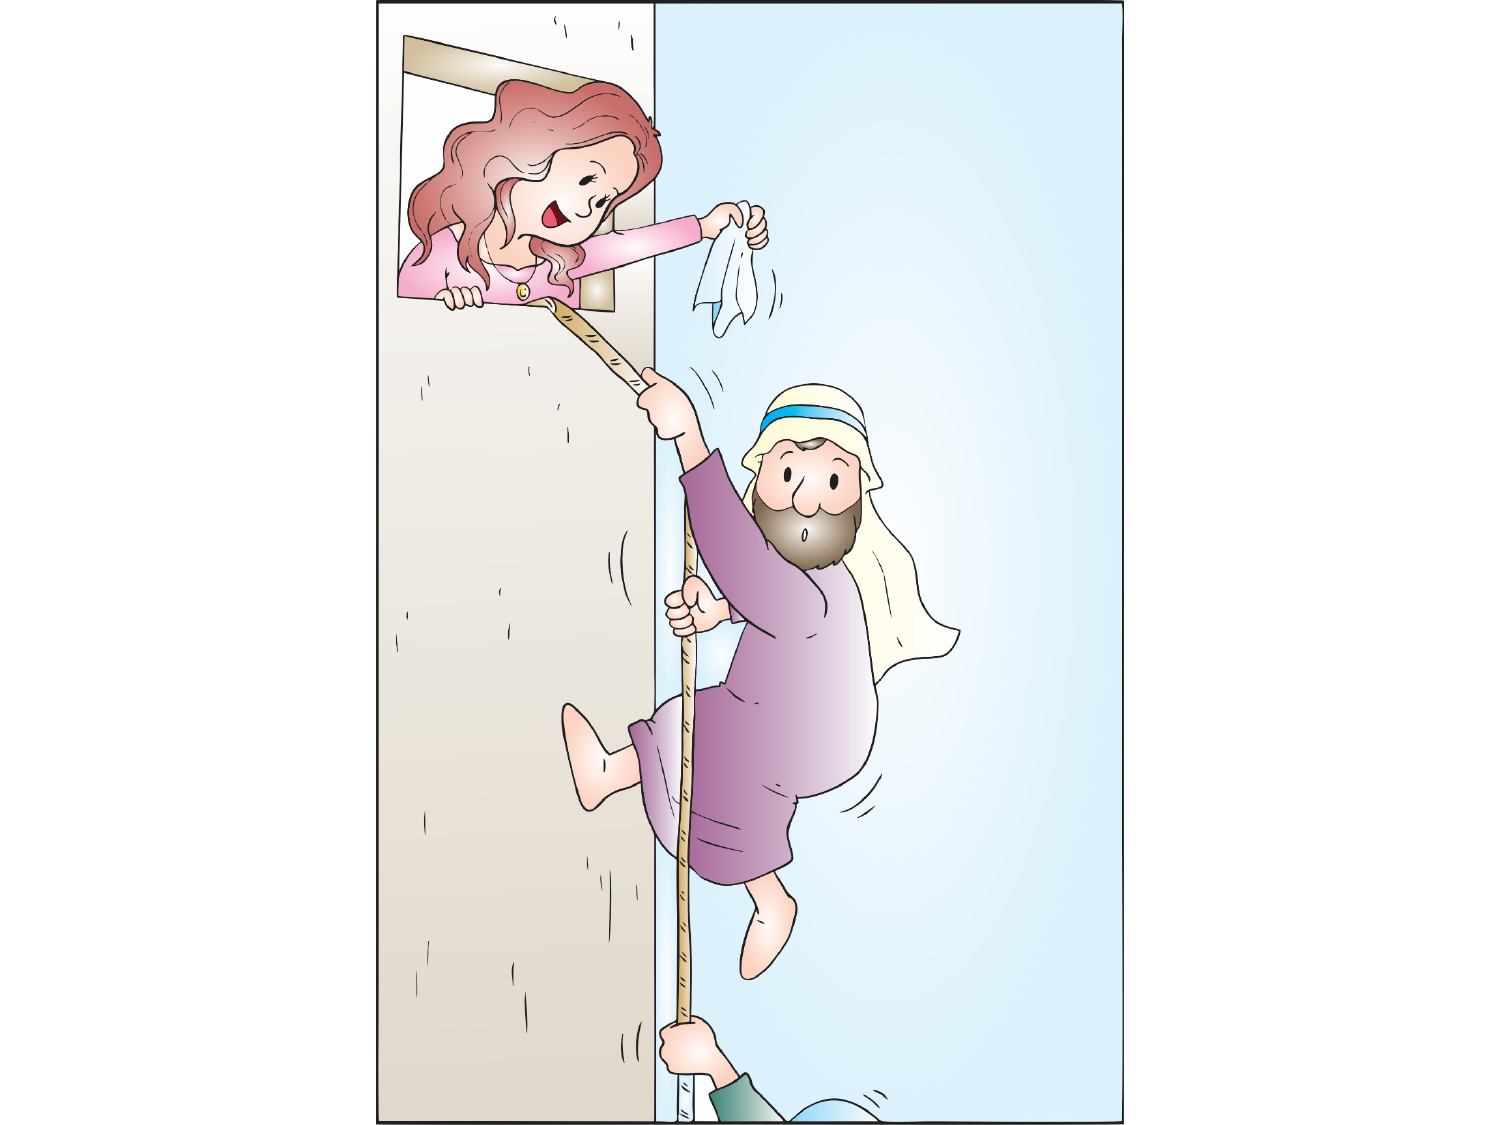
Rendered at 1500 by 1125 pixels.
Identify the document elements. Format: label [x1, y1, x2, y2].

list [376, 0, 1124, 1125]
